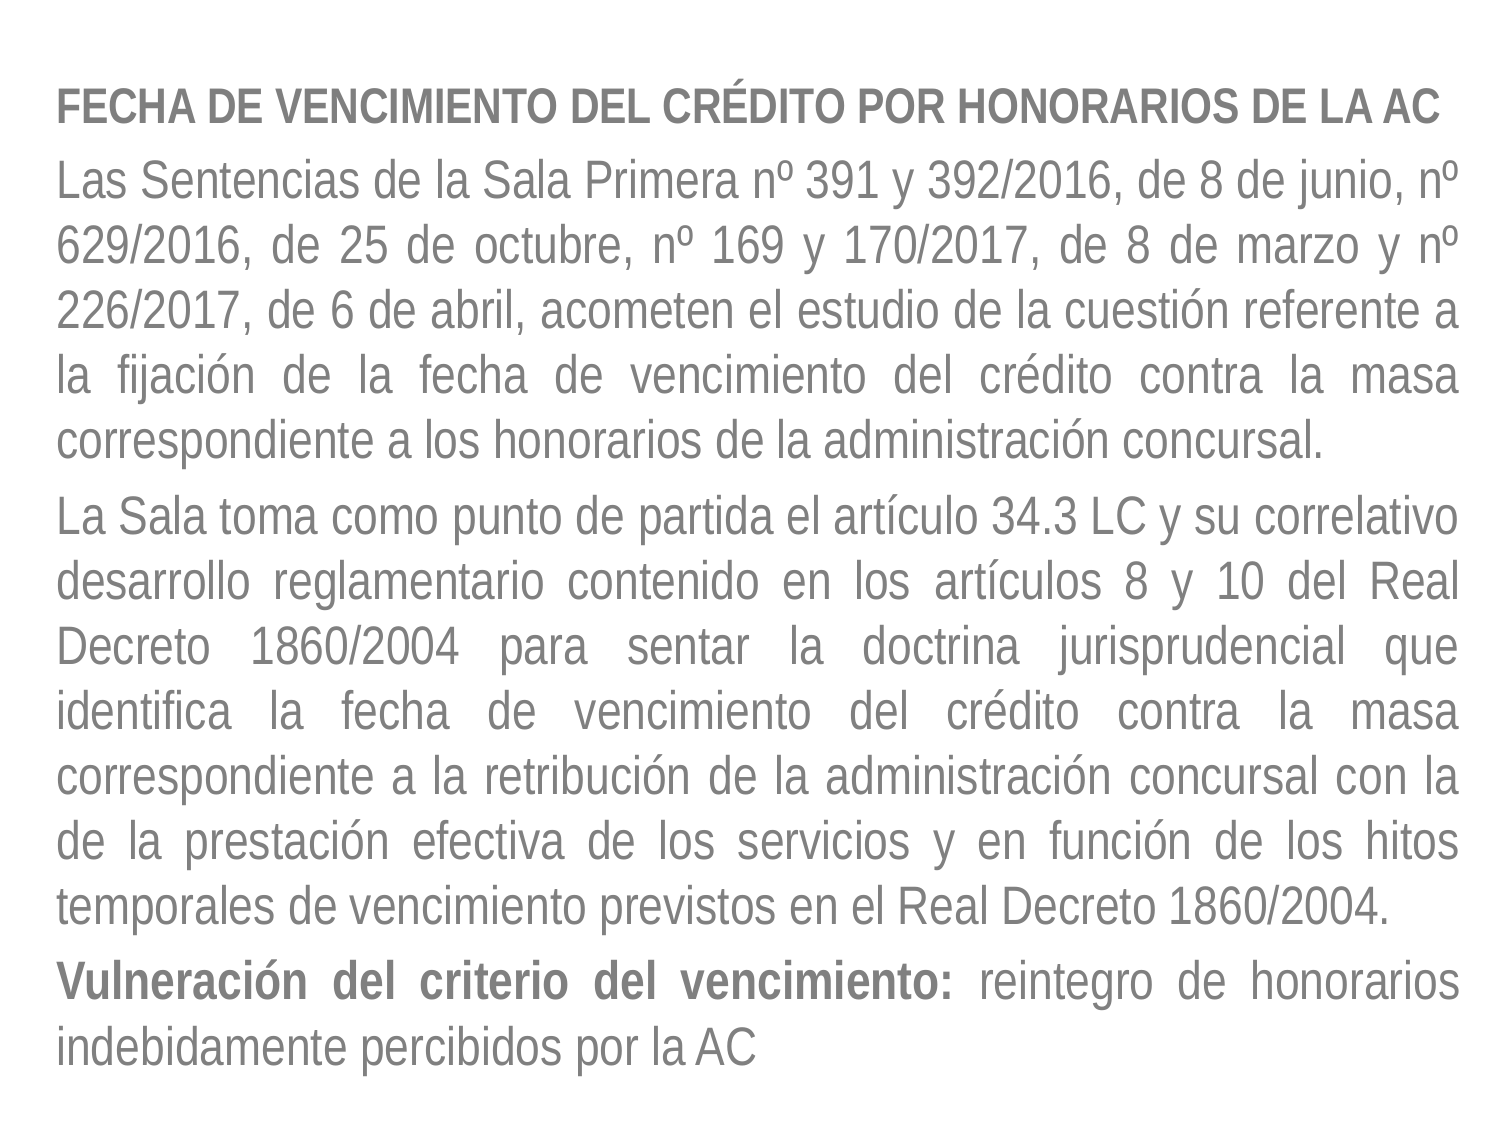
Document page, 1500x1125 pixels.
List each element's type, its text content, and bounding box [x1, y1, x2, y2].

list FECHA DE VENCIMIENTO DEL CRÉDITO POR HONORARIOS DE LA AC Las Sentencias de la Sala Primera nº 391 y 392/2016, de 8 de junio, nº 629/2016, de 25 de octubre, nº 169 y 170/2017, de 8 de marzo y nº 226/2017, de 6 de abril, acometen el estudio de la cuestión referente a la fijación de la fecha de vencimiento del crédito contra la masa correspondiente a los honorarios de la administración concursal. La Sala toma como punto de partida el artículo 34.3 LC y su correlativo desarrollo reglamentario contenido en los artículos 8 y 10 del Real Decreto 1860/2004 para sentar la doctrina jurisprudencial que identifica la fecha de vencimiento del crédito contra la masa correspondiente a la retribución de la administración concursal con la de la prestación efectiva de los servicios y en función de los hitos temporales de vencimiento previstos en el Real Decreto 1860/2004. Vulneración del criterio del vencimiento: reintegro de honorarios indebidamente percibidos por la AC [41, 66, 1477, 1047]
footer [41, 1046, 597, 1107]
